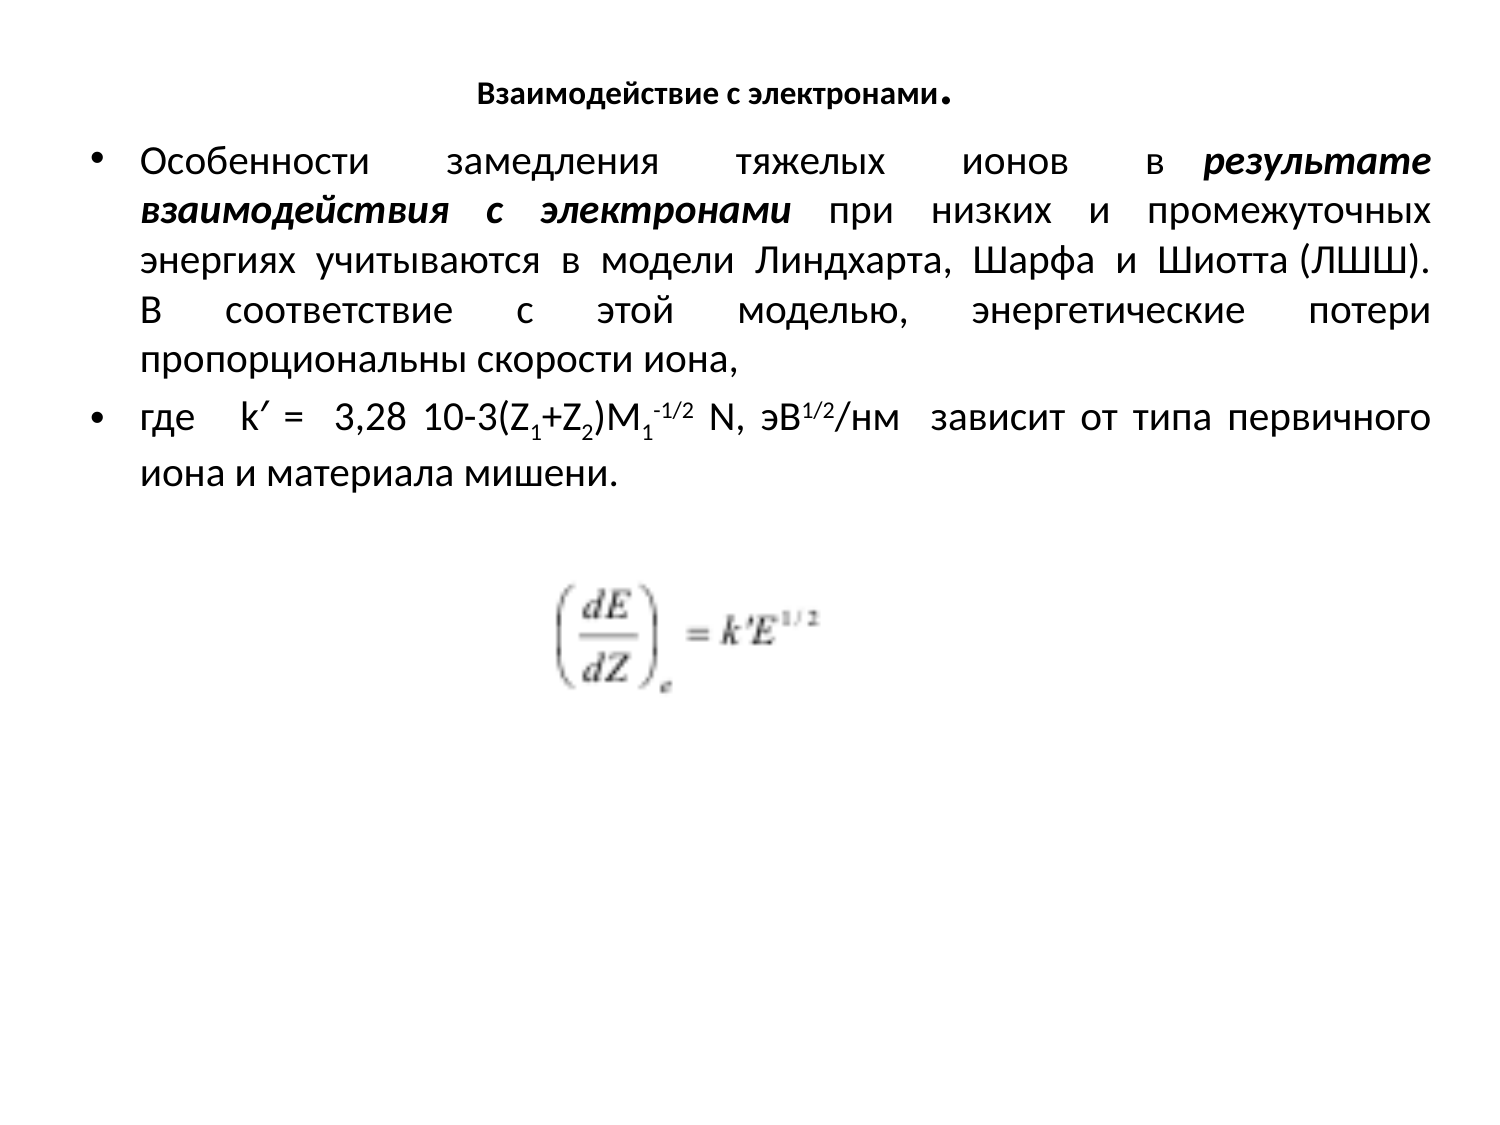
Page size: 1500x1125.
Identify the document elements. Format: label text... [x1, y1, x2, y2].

title Взаимодействие с электронами. [76, 42, 1366, 124]
picture [525, 575, 869, 720]
list Особенности замедления тяжелых ионов в результате взаимодействия с электронами при низких и промежуточных энергиях учитываются в модели Линдхарта, Шарфа и Шиотта (ЛШШ). В соответствие с этой моделью, энергетические потери пропорциональны скорости иона, где k′ = 3,28 10-3(Z1+Z2)M1-1/2 N, эВ1/2/нм зависит от типа первичного иона и материала мишени. [75, 125, 1447, 506]
